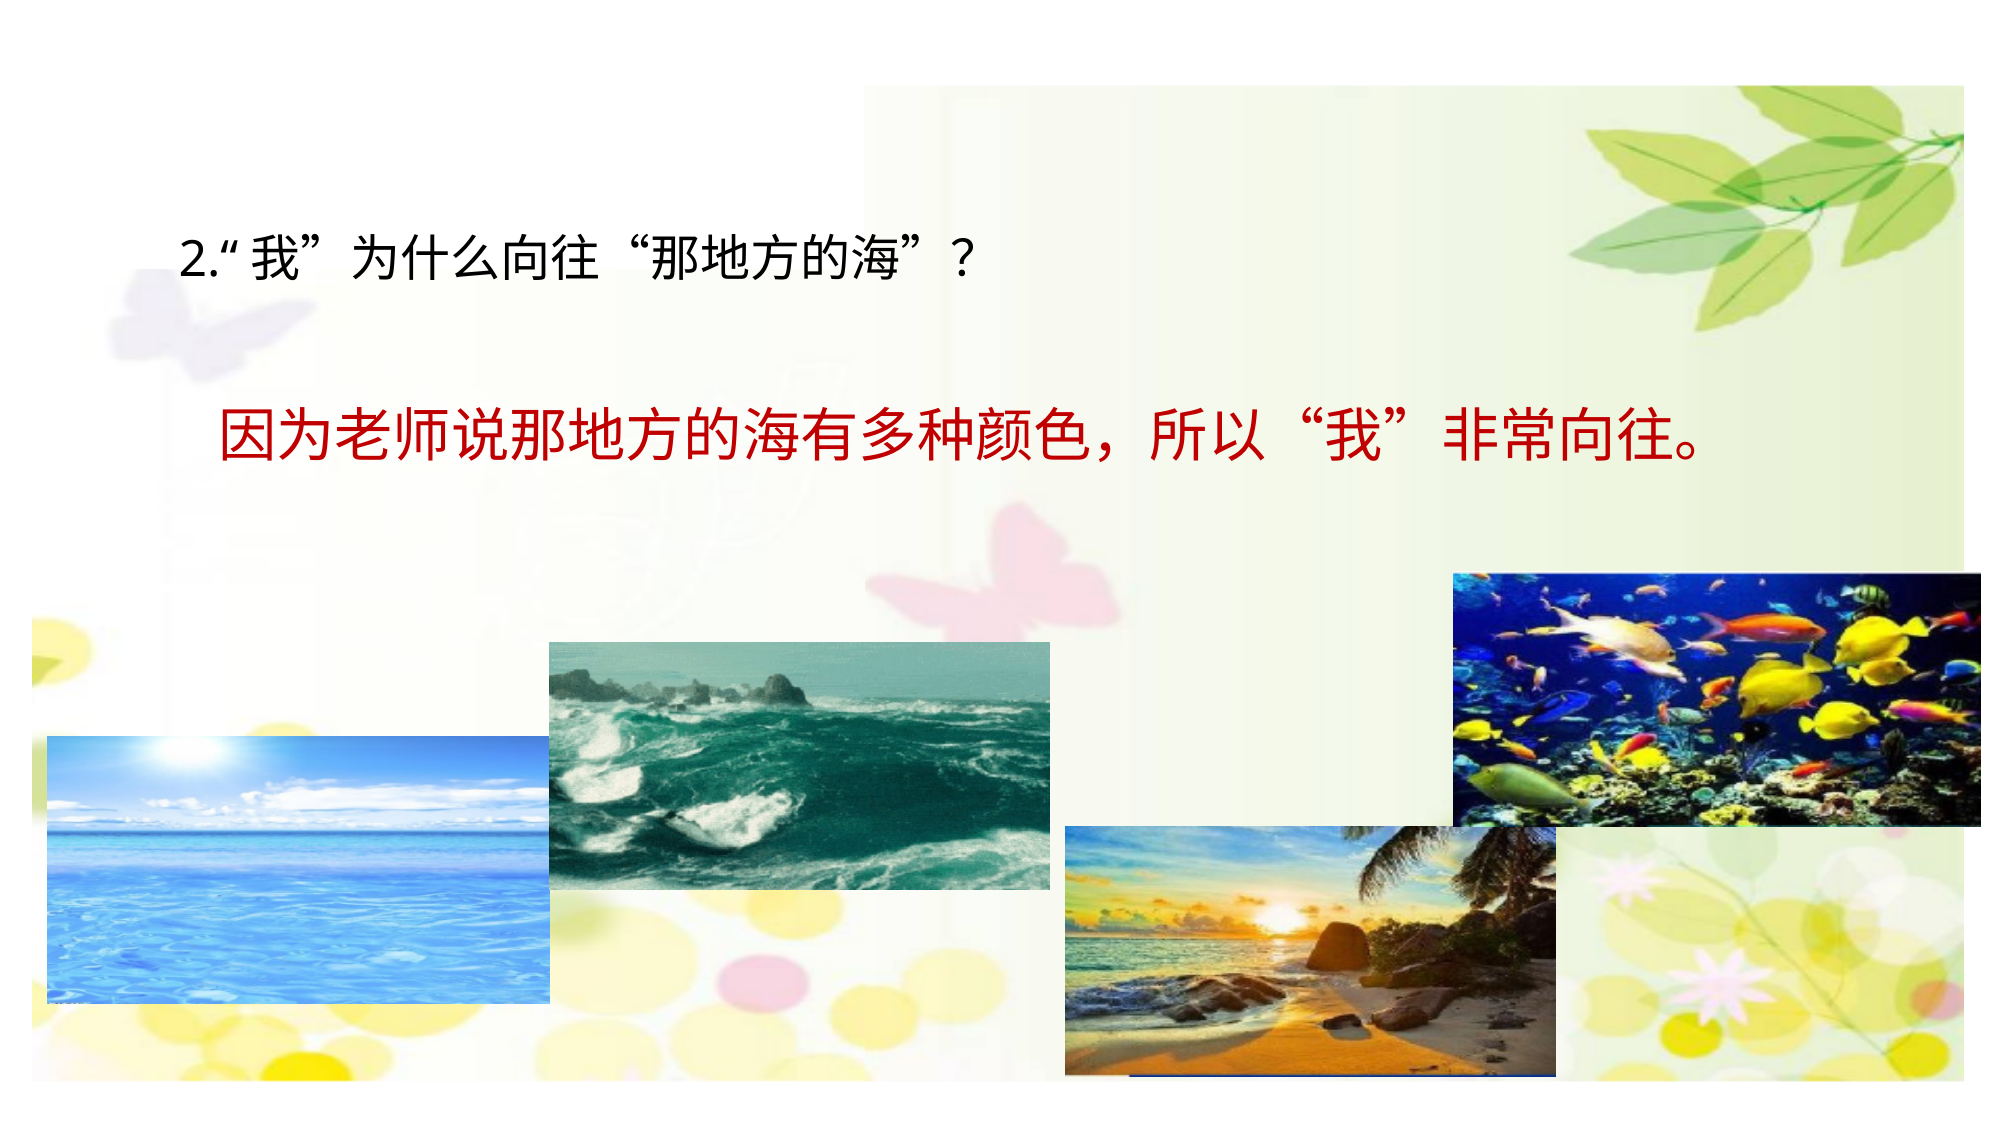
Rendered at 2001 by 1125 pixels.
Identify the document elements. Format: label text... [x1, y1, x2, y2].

picture [32, 84, 1981, 1093]
list 2.“我”为什么向往“那地方的海”？ [137, 189, 864, 269]
